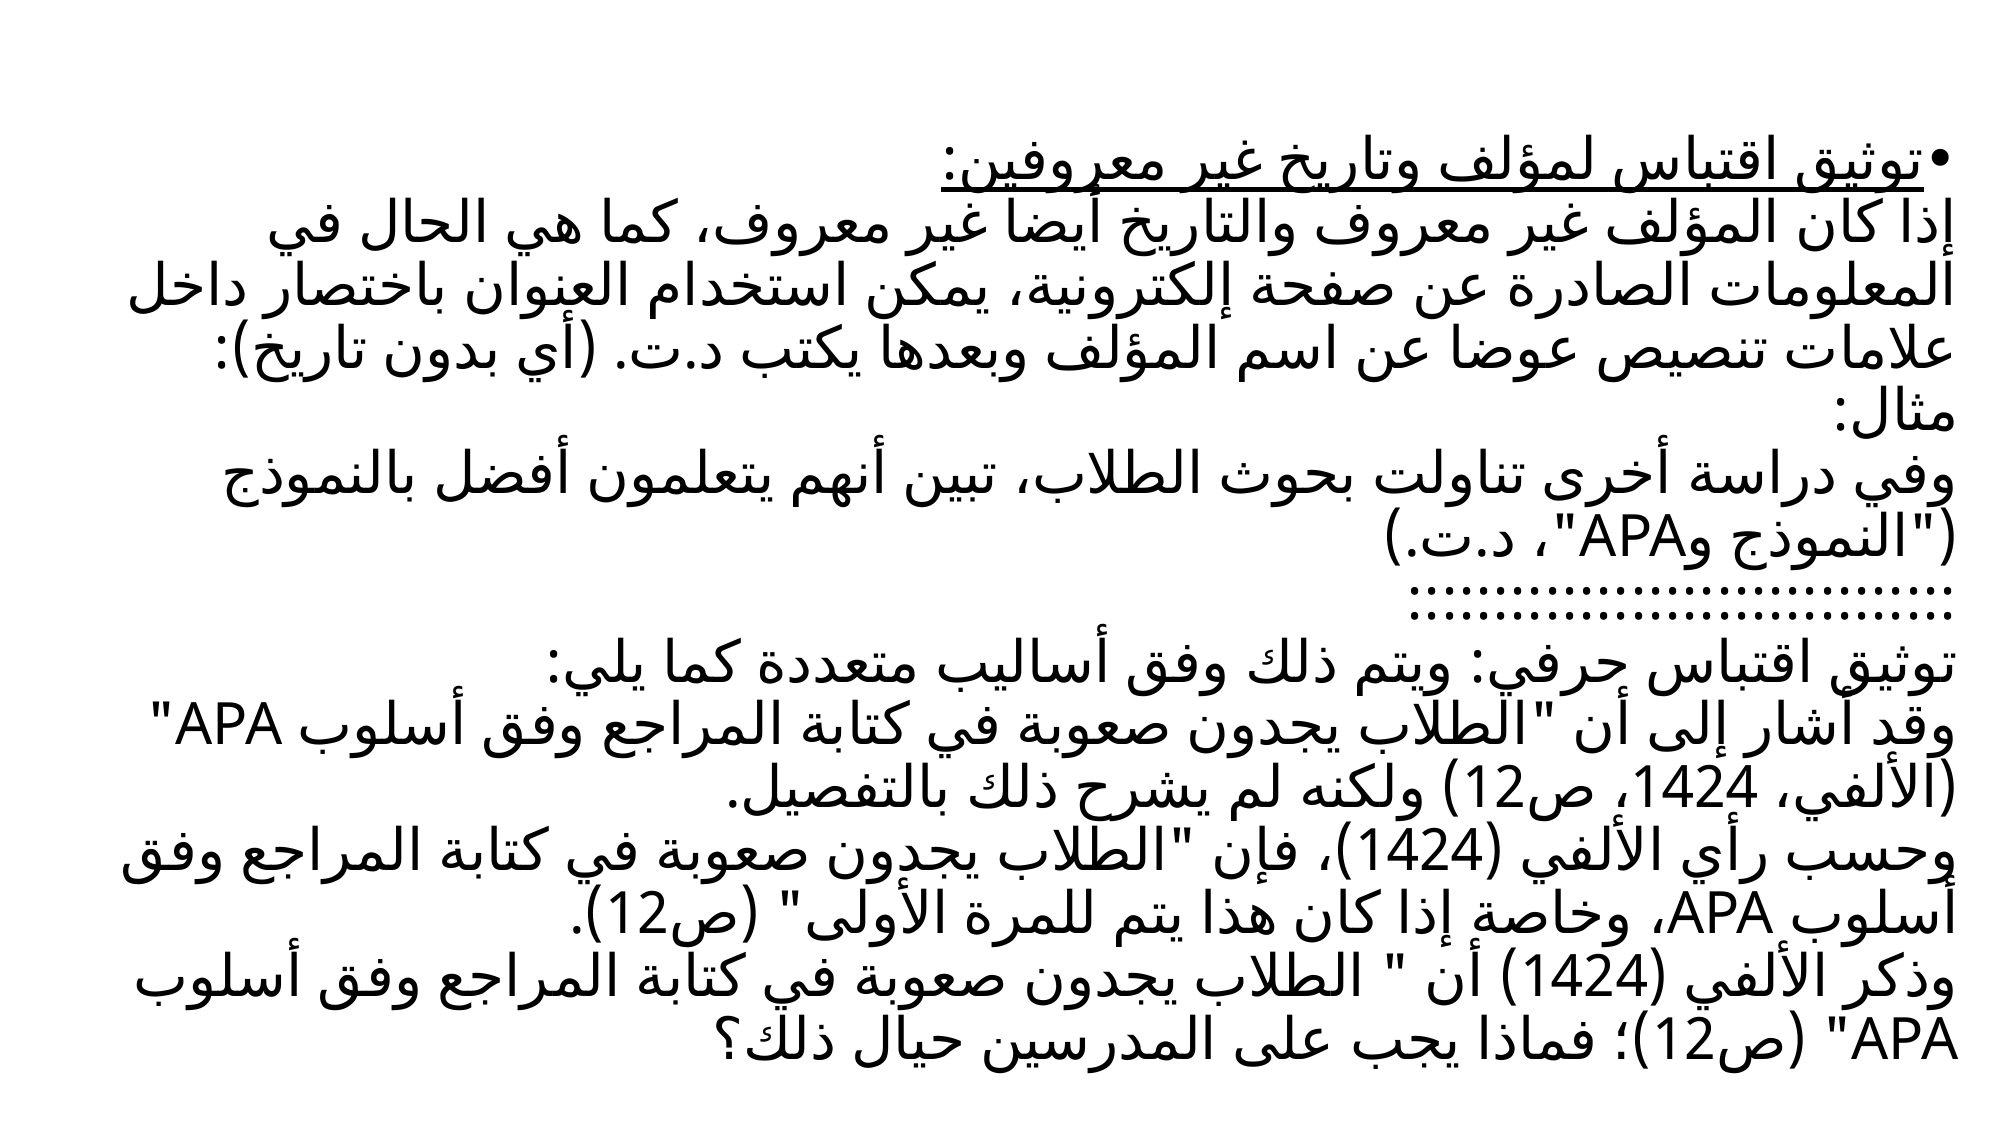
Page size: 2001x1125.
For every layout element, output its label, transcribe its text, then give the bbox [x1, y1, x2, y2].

title •توثيق اقتباس لمؤلف وتاريخ غير معروفين: إذا كان المؤلف غير معروف والتاريخ أيضا غير معروف، كما هي الحال في المعلومات الصادرة عن صفحة إلكترونية، يمكن استخدام العنوان باختصار داخل علامات تنصيص عوضا عن اسم المؤلف وبعدها يكتب د.ت. (أي بدون تاريخ): مثال: وفي دراسة أخرى تناولت بحوث الطلاب، تبين أنهم يتعلمون أفضل بالنموذج ("النموذج وAPA"، د.ت.) :::::::::::::::::::::::::::::::: توثيق اقتباس حرفي: ويتم ذلك وفق أساليب متعددة كما يلي: وقد أشار إلى أن "الطلاب يجدون صعوبة في كتابة المراجع وفق أسلوب APA" (الألفي، 1424، ص12) ولكنه لم يشرح ذلك بالتفصيل. وحسب رأي الألفي (1424)، فإن "الطلاب يجدون صعوبة في كتابة المراجع وفق أسلوب APA، وخاصة إذا كان هذا يتم للمرة الأولى" (ص12). وذكر الألفي (1424) أن " الطلاب يجدون صعوبة في كتابة المراجع وفق أسلوب APA" (ص12)؛ فماذا يجب على المدرسين حيال ذلك؟ [11, 32, 1974, 1106]
